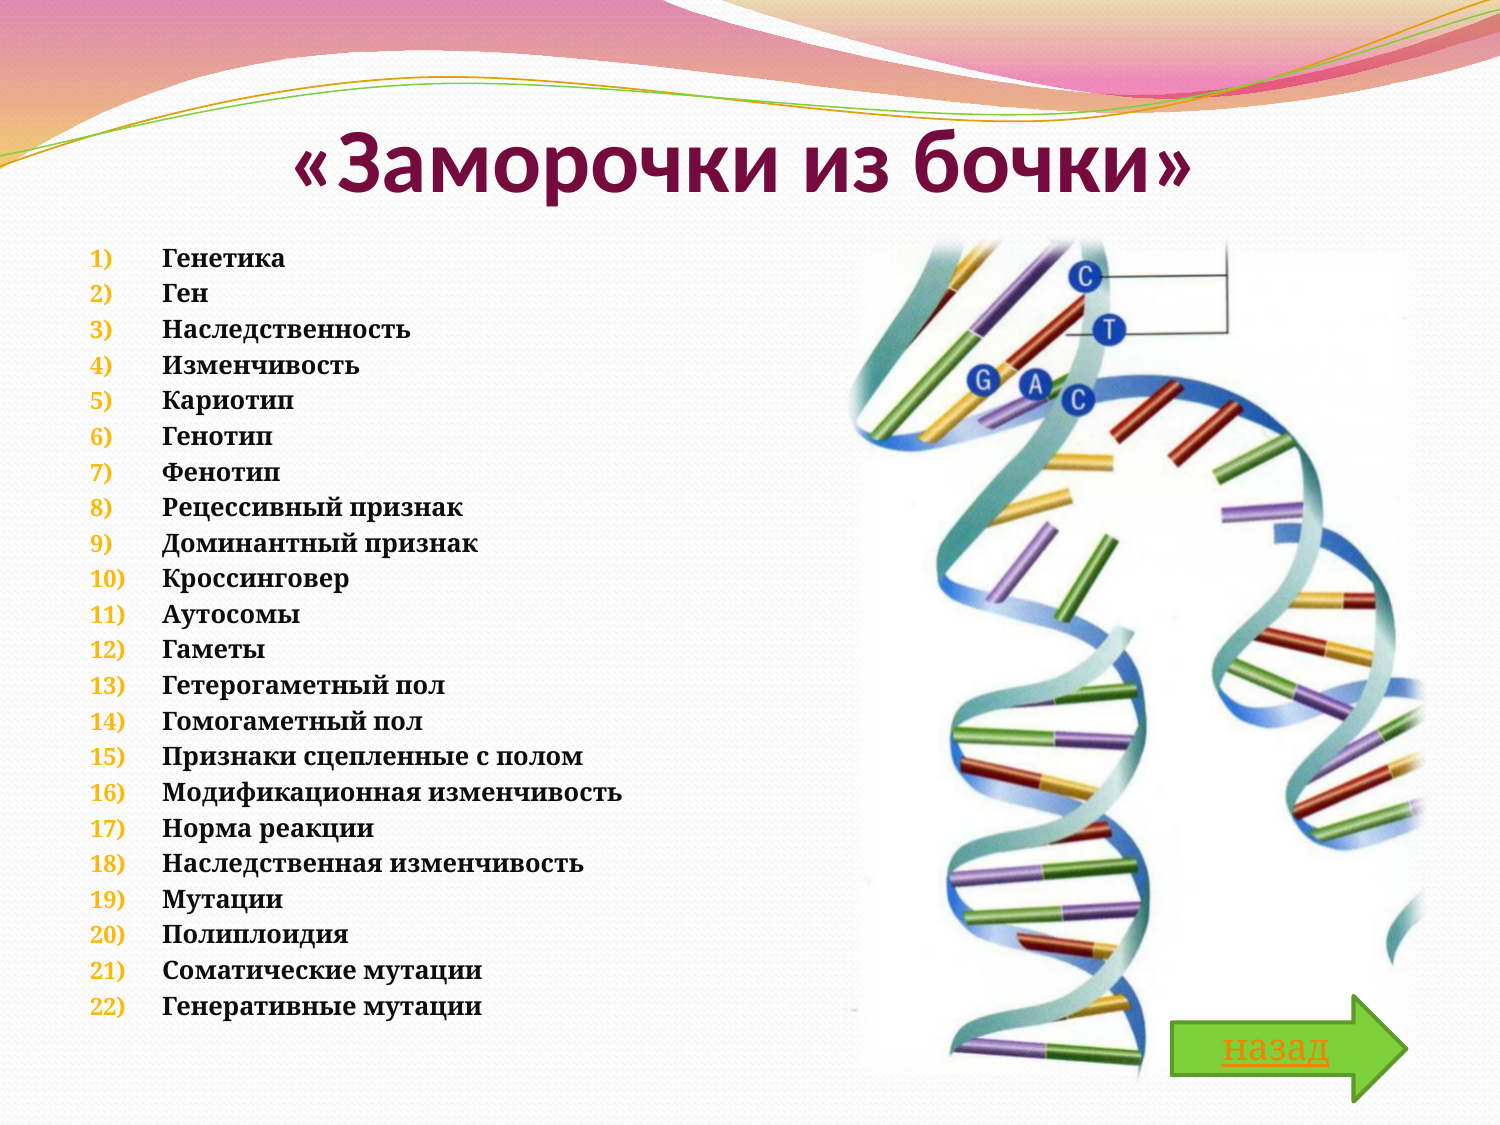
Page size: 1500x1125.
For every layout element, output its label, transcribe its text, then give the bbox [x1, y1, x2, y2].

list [843, 234, 1430, 1091]
list Генетика Ген Наследственность Изменчивость Кариотип Генотип Фенотип Рецессивный признак Доминантный признак Кроссинговер Аутосомы Гаметы Гетерогаметный пол Гомогаметный пол Признаки сцепленные с полом Модификационная изменчивость Норма реакции Наследственная изменчивость Мутации Полиплоидия Соматические мутации Генеративные мутации [74, 234, 738, 1043]
title «Заморочки из бочки» [70, 81, 1421, 212]
